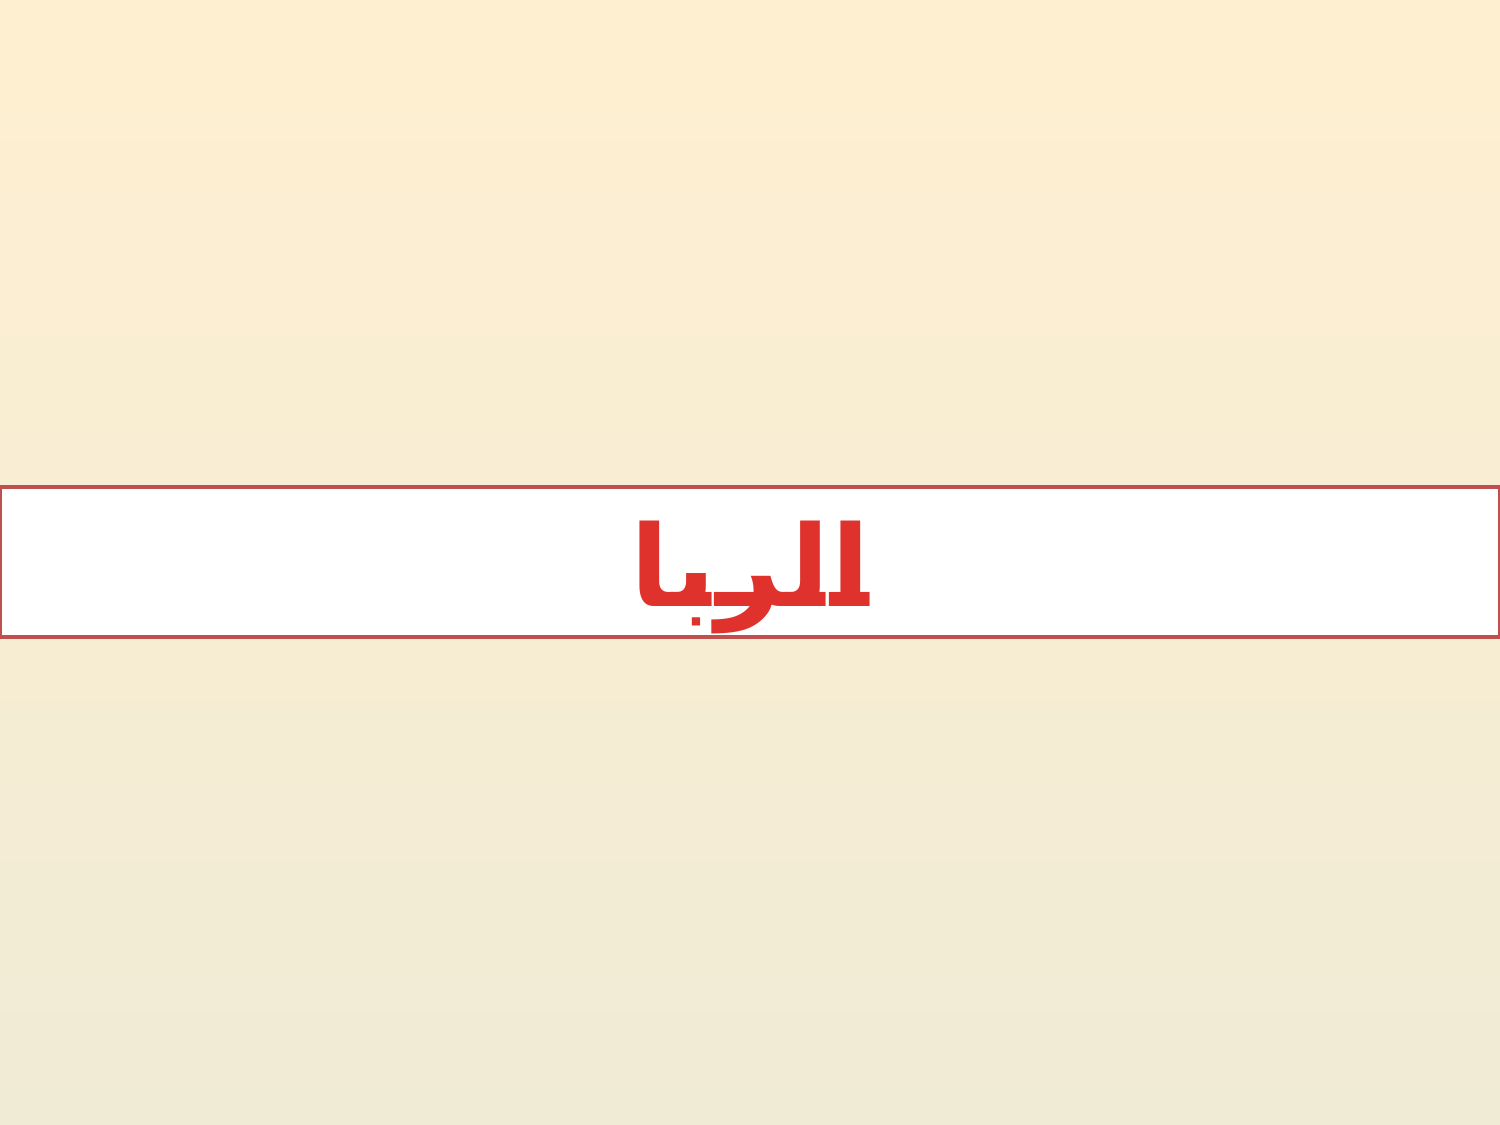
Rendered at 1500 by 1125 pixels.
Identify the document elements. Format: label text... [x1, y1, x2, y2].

text_box الربا [0, 485, 1500, 639]
